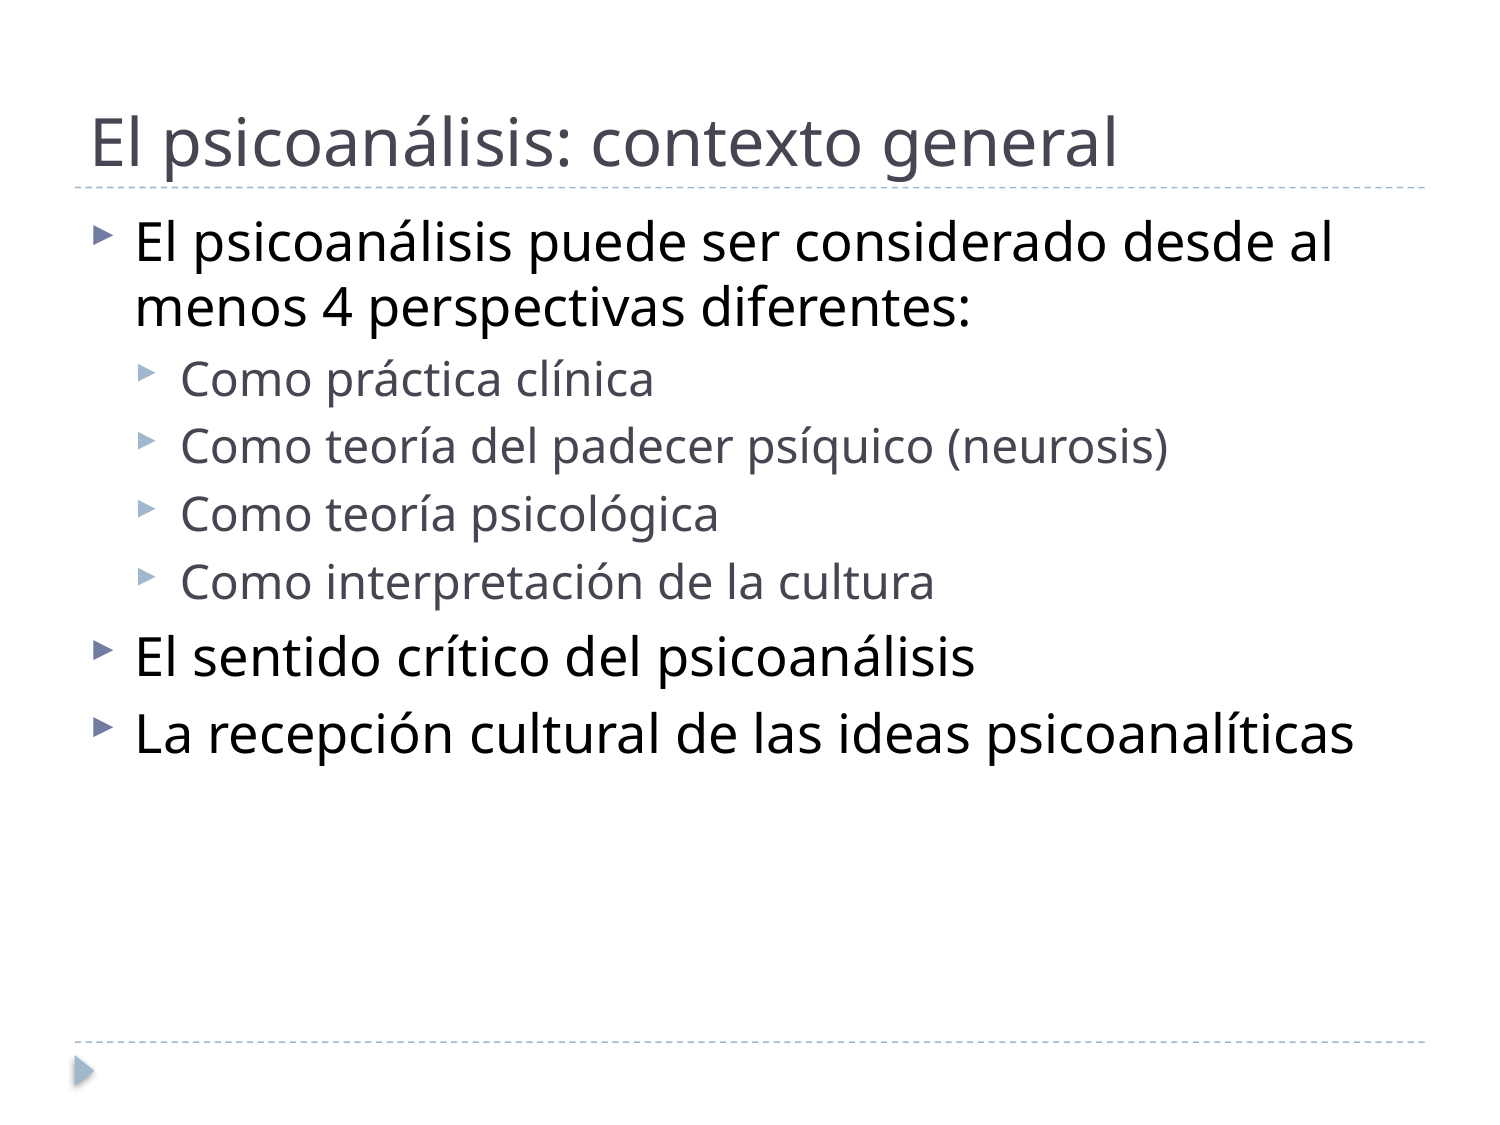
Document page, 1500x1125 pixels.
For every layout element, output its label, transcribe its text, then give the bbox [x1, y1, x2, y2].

list El psicoanálisis puede ser considerado desde al menos 4 perspectivas diferentes: Como práctica clínica Como teoría del padecer psíquico (neurosis) Como teoría psicológica Como interpretación de la cultura El sentido crítico del psicoanálisis La recepción cultural de las ideas psicoanalíticas [75, 200, 1425, 1010]
title El psicoanálisis: contexto general [75, 24, 1425, 188]
